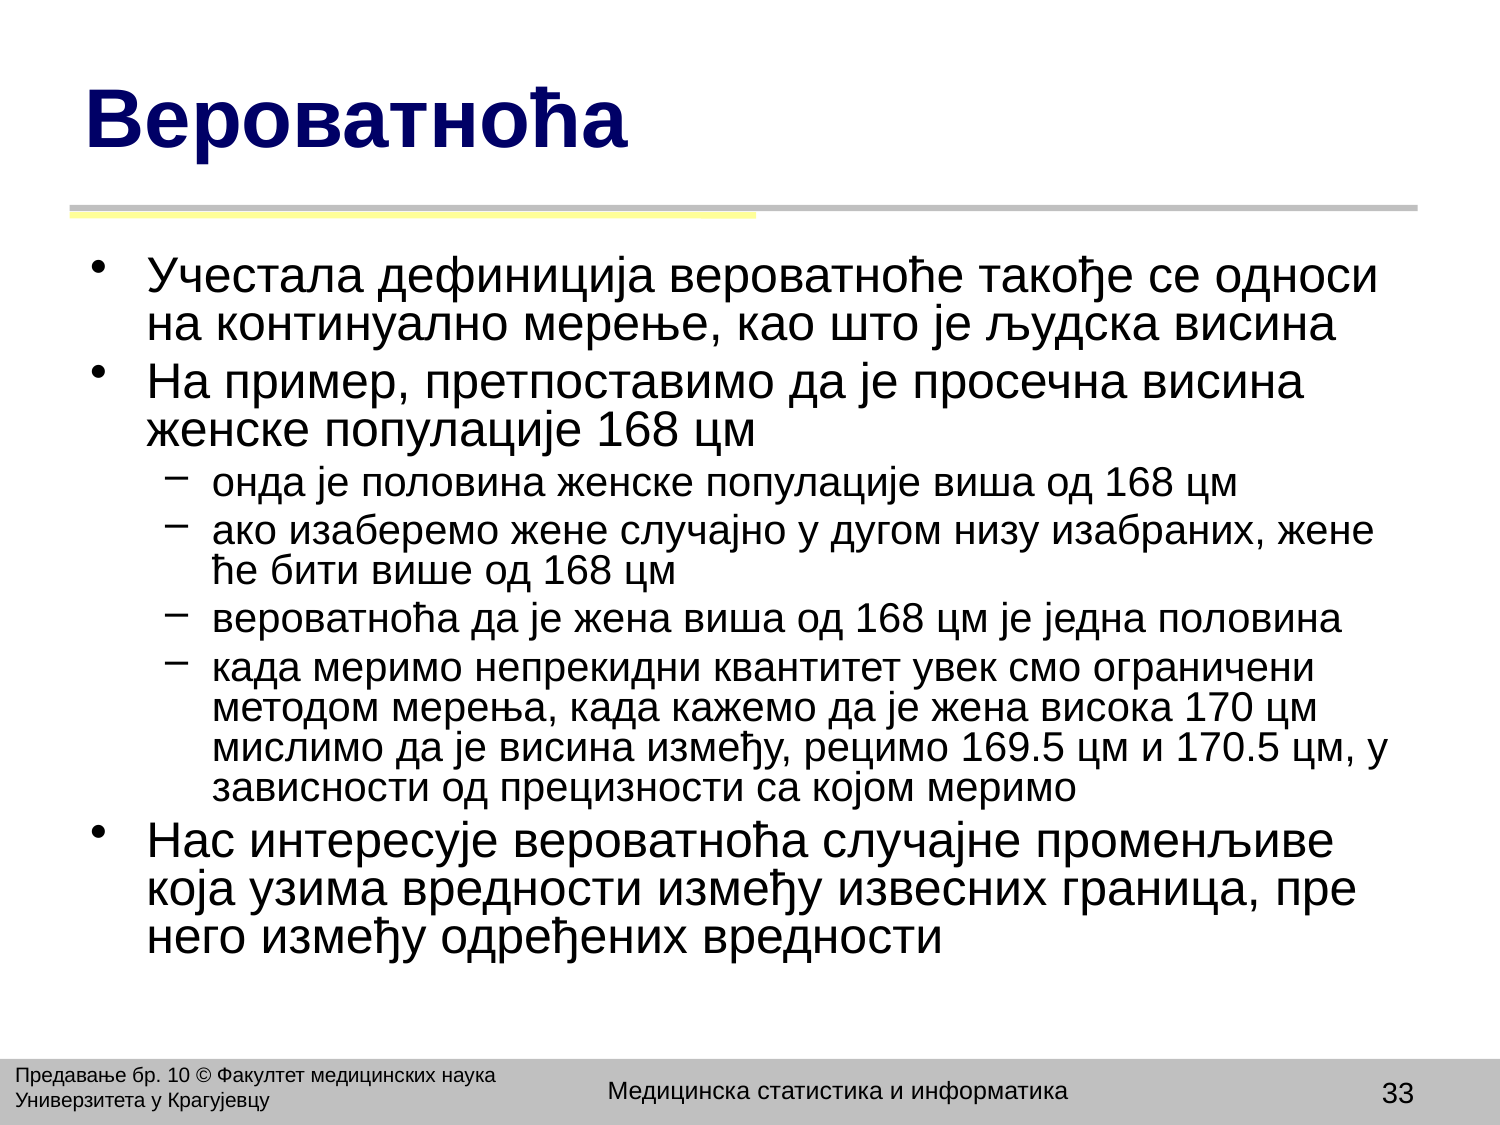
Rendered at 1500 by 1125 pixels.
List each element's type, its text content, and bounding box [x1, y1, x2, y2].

title Вероватноћа [69, 19, 1426, 208]
footer Медицинска статистика и информатика [512, 1066, 1165, 1125]
slide_number Предавање бр. 10 © Факултет медицинских наука Универзитета у Крагујевцу [0, 1053, 626, 1108]
list Учестала дефиниција вероватноће такође се односи на континуално мерење, као што је људска висина На пример, претпоставимо да је просечна висина женске популације 168 цм онда је половина женске популације виша од 168 цм ако изаберемо жене случајно у дугом низу изабраних, жене ће бити више од 168 цм вероватноћа да је жена виша од 168 цм је једна половина када меримо непрекидни квантитет увек смо ограничени методом мерења, када кажемо да је жена висока 170 цм мислимо да је висина између, рецимо 169.5 цм и 170.5 цм, у зависности од прецизности са којом меримо Нас интересује вероватноћа случајне променљиве која узима вредности између извесних граница, пре него између одређених вредности [74, 246, 1426, 1023]
slide_number 33 [1175, 1066, 1430, 1125]
